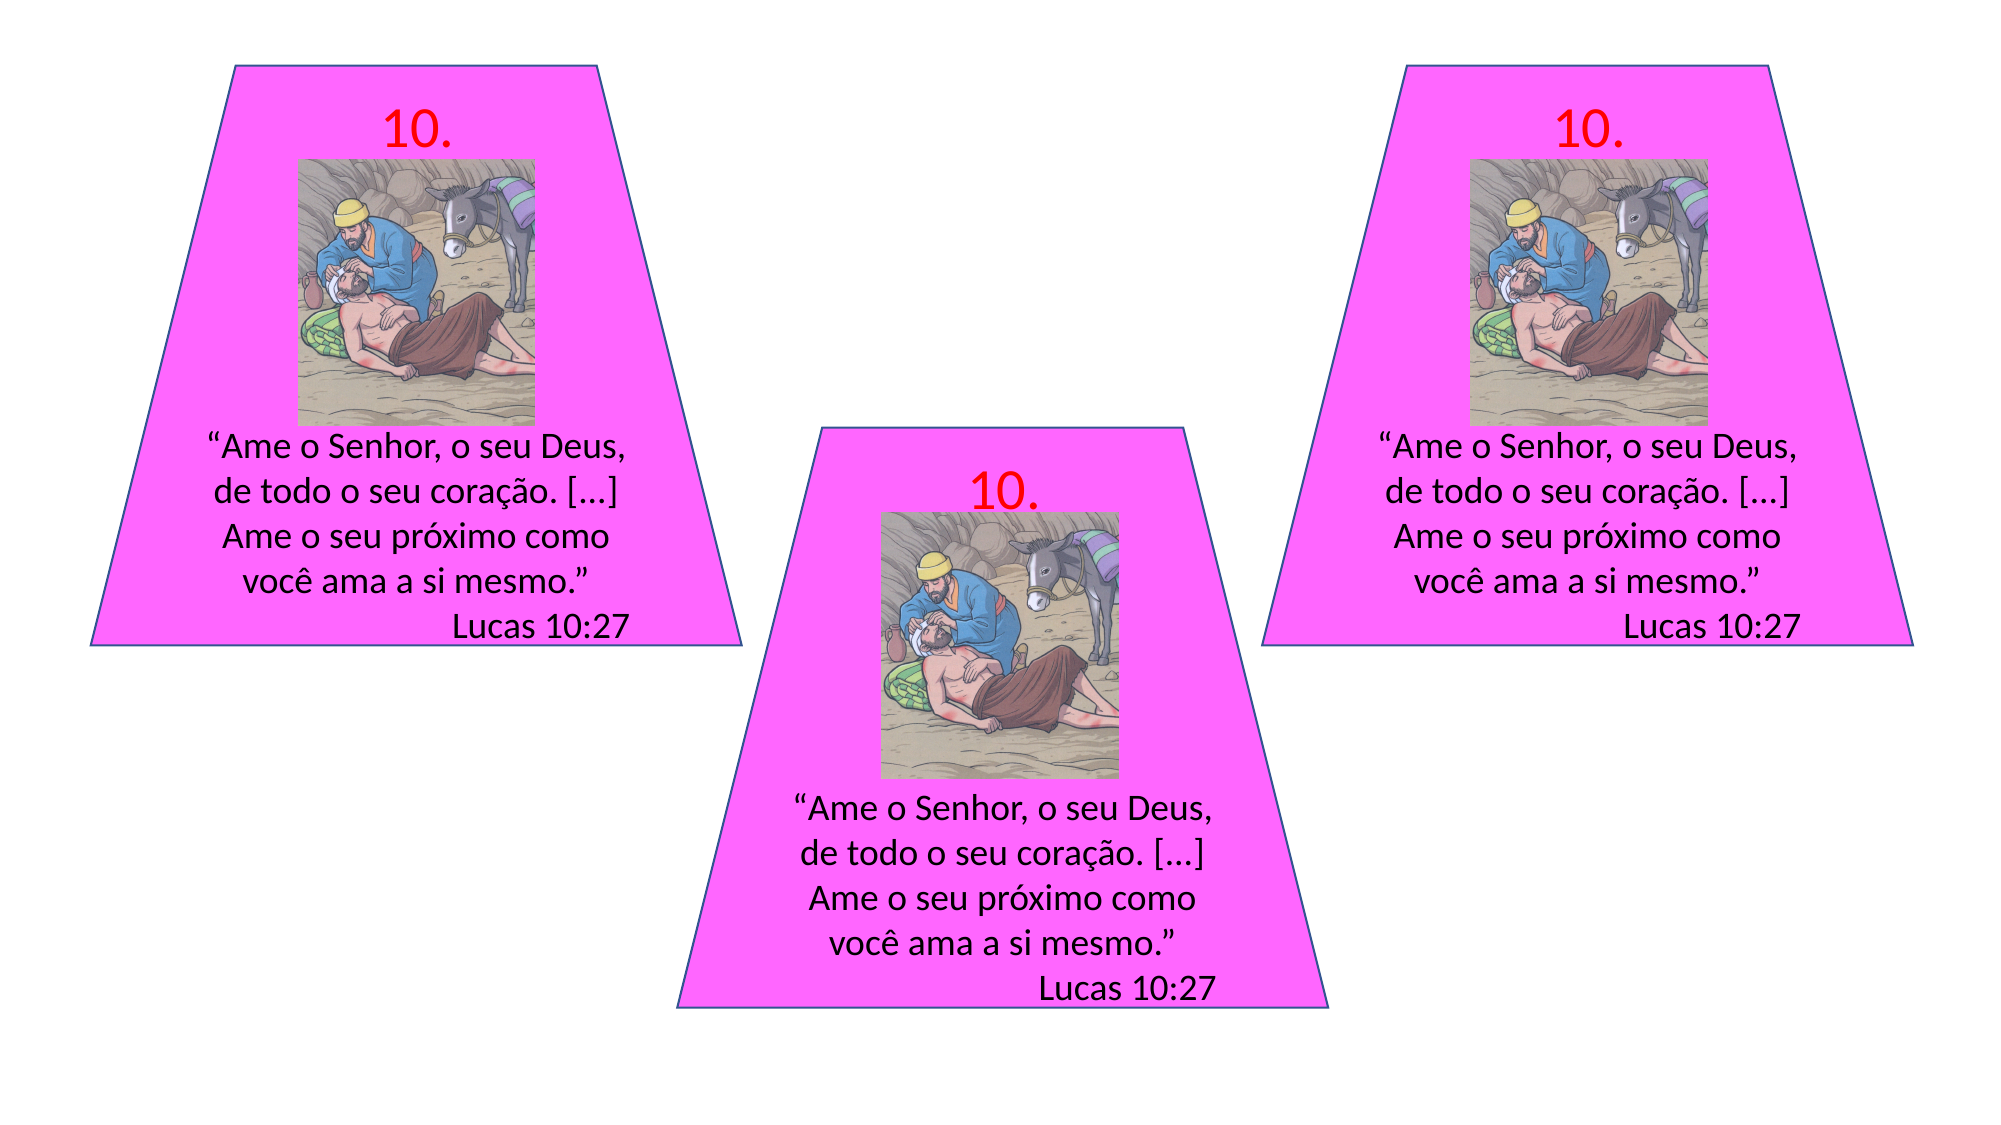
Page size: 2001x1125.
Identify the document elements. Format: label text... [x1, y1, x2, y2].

picture [881, 512, 1119, 779]
picture [298, 159, 535, 426]
text_box “Ame o Senhor, o seu Deus, de todo o seu coração. [...] Ame o seu próximo como você ama a si mesmo.” Lucas 10:27 [675, 426, 1330, 1009]
text_box 10. [952, 444, 1056, 512]
text_box 10. [1537, 81, 1641, 159]
text_box “Ame o Senhor, o seu Deus, de todo o seu coração. [...] Ame o seu próximo como você ama a si mesmo.” Lucas 10:27 [1260, 64, 1915, 647]
text_box 10. [365, 81, 470, 159]
text_box “Ame o Senhor, o seu Deus, de todo o seu coração. [...] Ame o seu próximo como você ama a si mesmo.” Lucas 10:27 [89, 64, 743, 647]
picture [1470, 159, 1708, 426]
